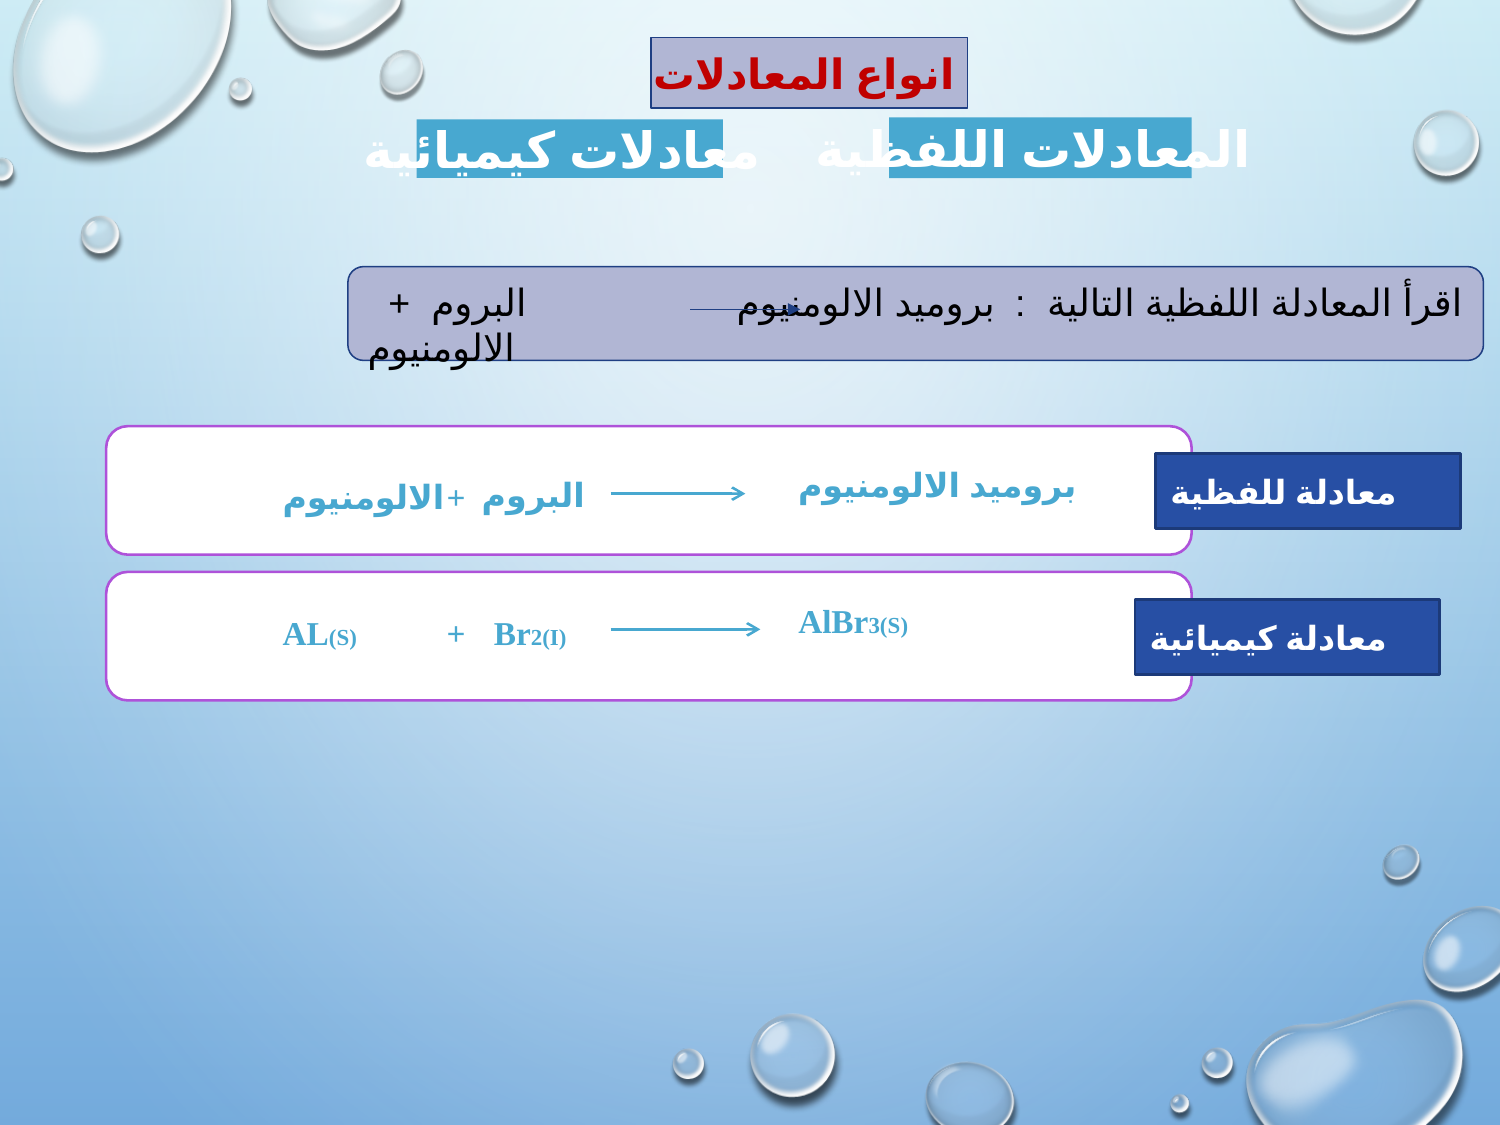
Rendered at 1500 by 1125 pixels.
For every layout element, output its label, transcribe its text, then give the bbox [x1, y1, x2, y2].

text_box [104, 424, 1193, 556]
text_box + [431, 584, 479, 679]
text_box الالومنيوم [267, 448, 431, 543]
text_box معادلات كيميائية [416, 119, 723, 178]
text_box المعادلات اللفظية [889, 117, 1192, 179]
text_box + [431, 448, 467, 543]
text_box البروم [467, 437, 611, 551]
text_box انواع المعادلات [650, 37, 968, 109]
text_box بروميد الالومنيوم [783, 437, 1053, 532]
text_box AlBr3(S) [783, 572, 1053, 667]
text_box AL(S) [267, 584, 431, 679]
text_box [104, 570, 1193, 702]
text_box معادلة كيميائية [1134, 598, 1441, 676]
picture [0, 0, 1500, 1125]
text_box اقرأ المعادلة اللفظية التالية : بروميد الالومنيوم البروم + الالومنيوم [347, 265, 1485, 362]
text_box معادلة للفظية [1154, 452, 1462, 530]
text_box Br2(I) [479, 575, 623, 689]
